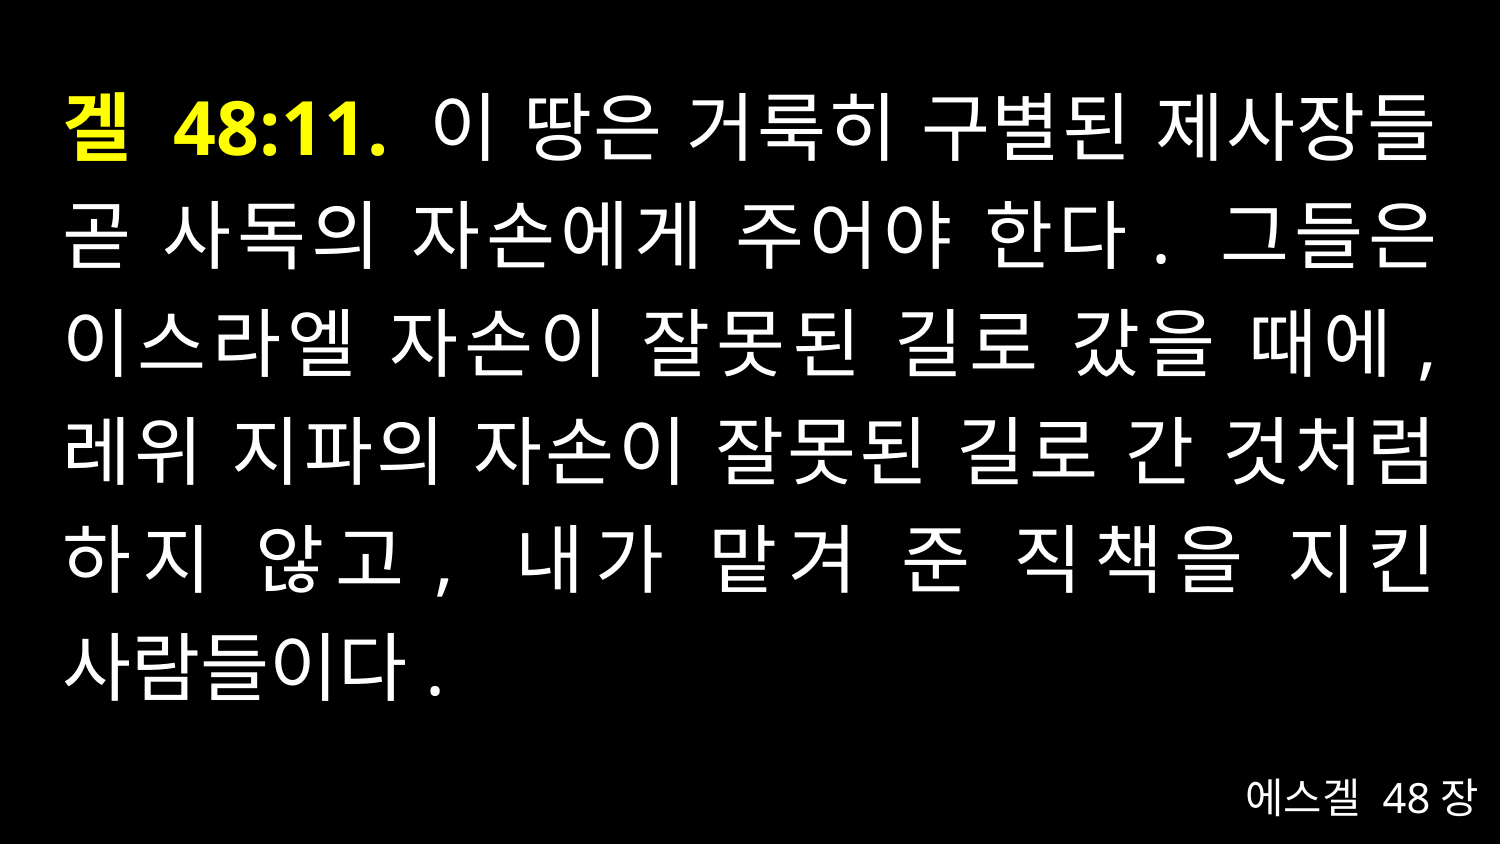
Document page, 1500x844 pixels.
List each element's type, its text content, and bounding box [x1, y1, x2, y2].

title 겔 48:11. 이 땅은 거룩히 구별된 제사장들 곧 사독의 자손에게 주어야 한다. 그들은 이스라엘 자손이 잘못된 길로 갔을 때에, 레위 지파의 자손이 잘못된 길로 간 것처럼 하지 않고, 내가 맡겨 준 직책을 지킨 사람들이다. [0, 0, 1500, 844]
subtitle 에스겔 48장 [916, 770, 1500, 844]
